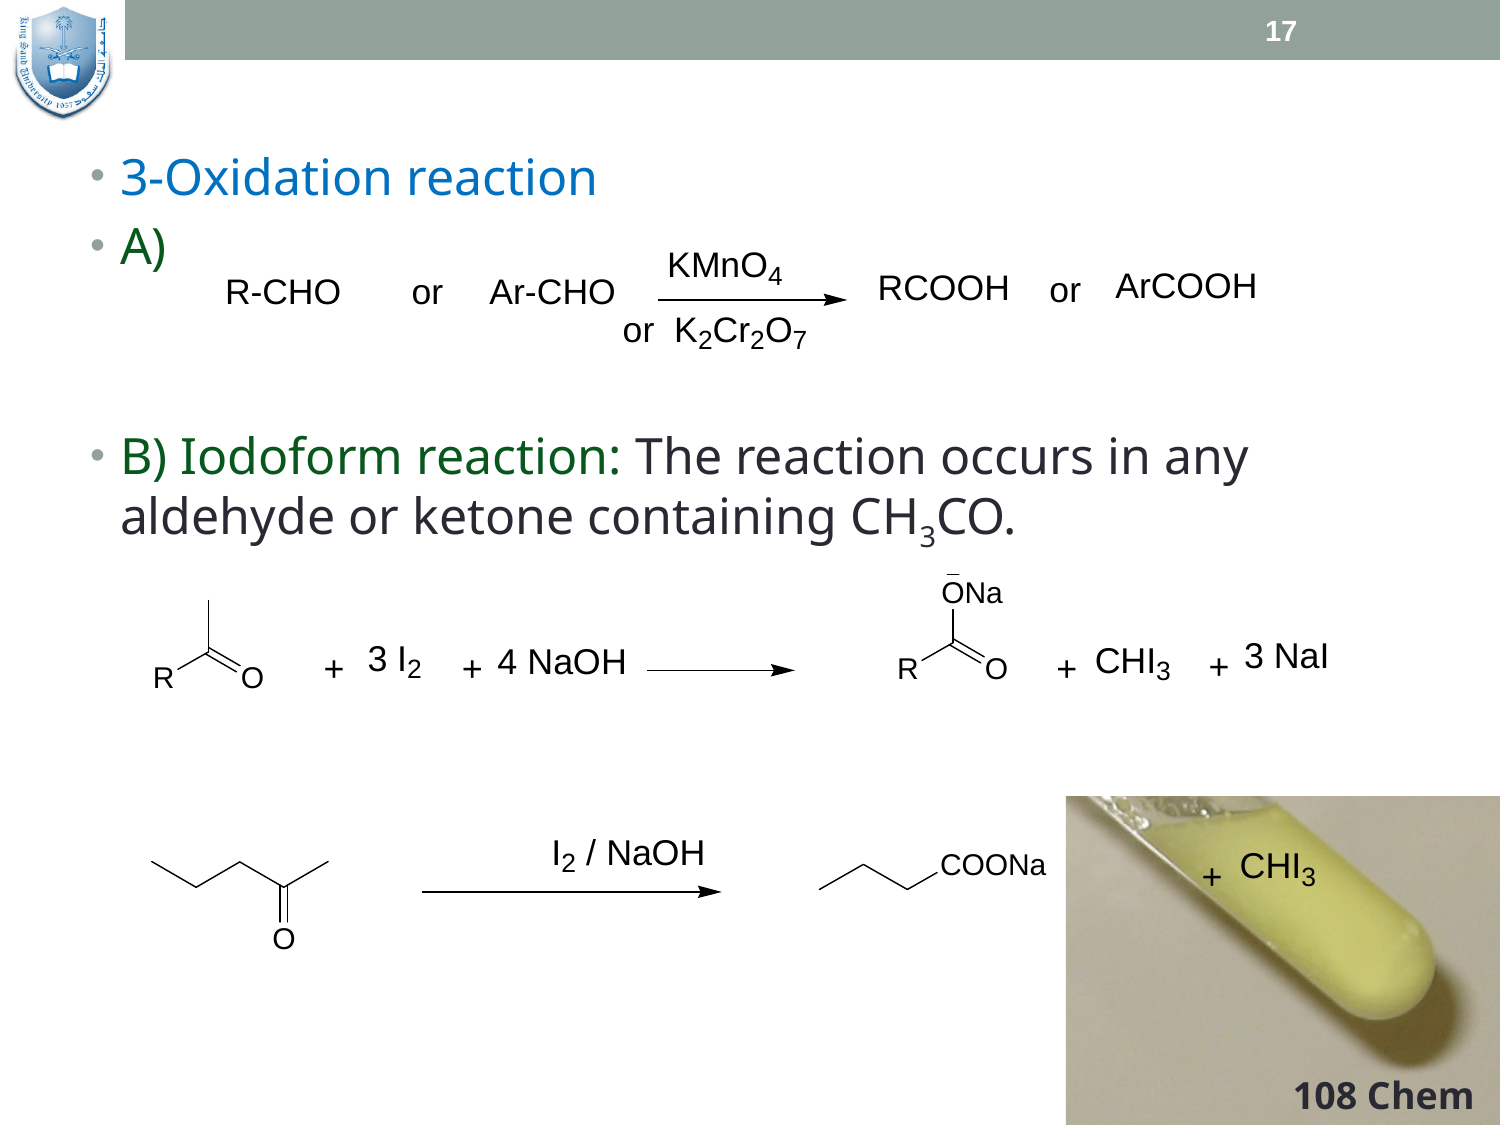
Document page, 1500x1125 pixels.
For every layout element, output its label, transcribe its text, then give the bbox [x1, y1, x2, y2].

picture [1065, 795, 1500, 1125]
list 3-Oxidation reaction A) B) Iodoform reaction: The reaction occurs in any aldehyde or ketone containing CH3CO. [75, 137, 1425, 1063]
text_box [224, 249, 1258, 351]
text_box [149, 567, 1330, 951]
picture [0, 0, 126, 126]
slide_number 17 [1250, 3, 1425, 57]
